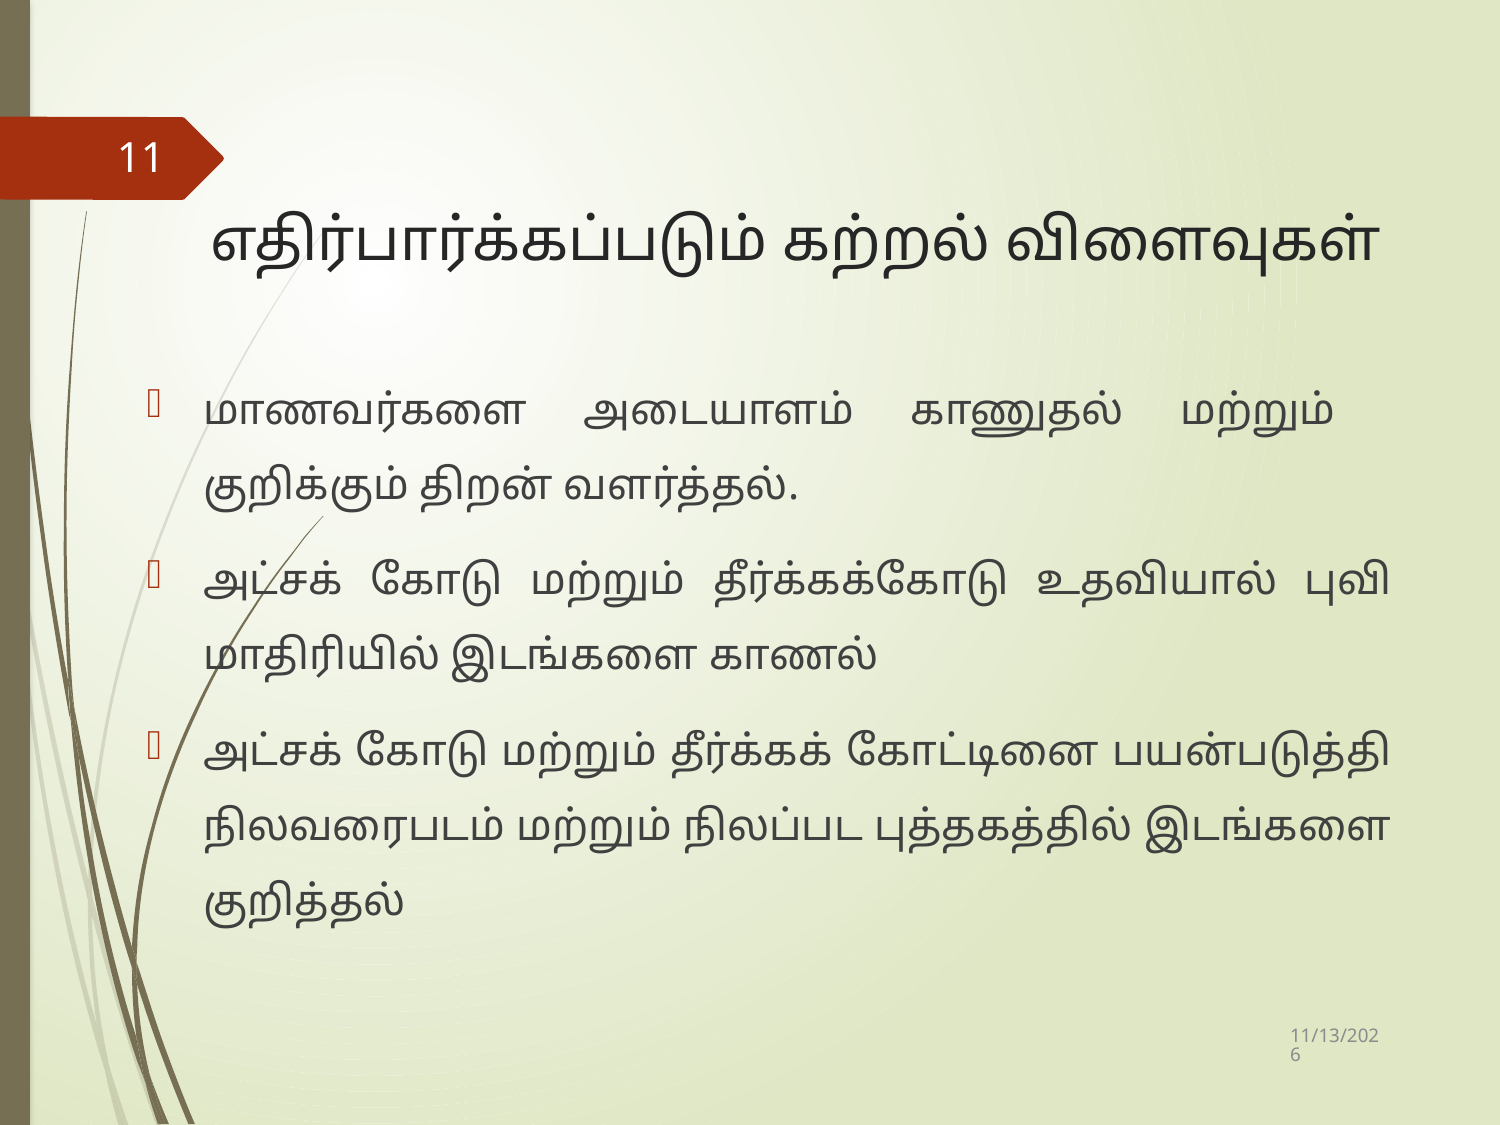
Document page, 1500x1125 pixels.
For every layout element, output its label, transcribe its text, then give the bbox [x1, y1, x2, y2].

slide_number 11 [83, 129, 180, 190]
title எதிர்பார்க்கப்படும் கற்றல் விளைவுகள் [120, 159, 1471, 370]
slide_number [1275, 1006, 1401, 1068]
list மாணவர்களை அடையாளம் காணுதல் மற்றும் குறிக்கும் திறன் வளர்த்தல். அட்சக் கோடு மற்றும் தீர்க்கக்கோடு உதவியால் புவி மாதிரியில் இடங்களை காணல் அட்சக் கோடு மற்றும் தீர்க்கக் கோட்டினை பயன்படுத்தி நிலவரைபடம் மற்றும் நிலப்பட புத்தகத்தில் இடங்களை குறித்தல் [131, 350, 1407, 970]
